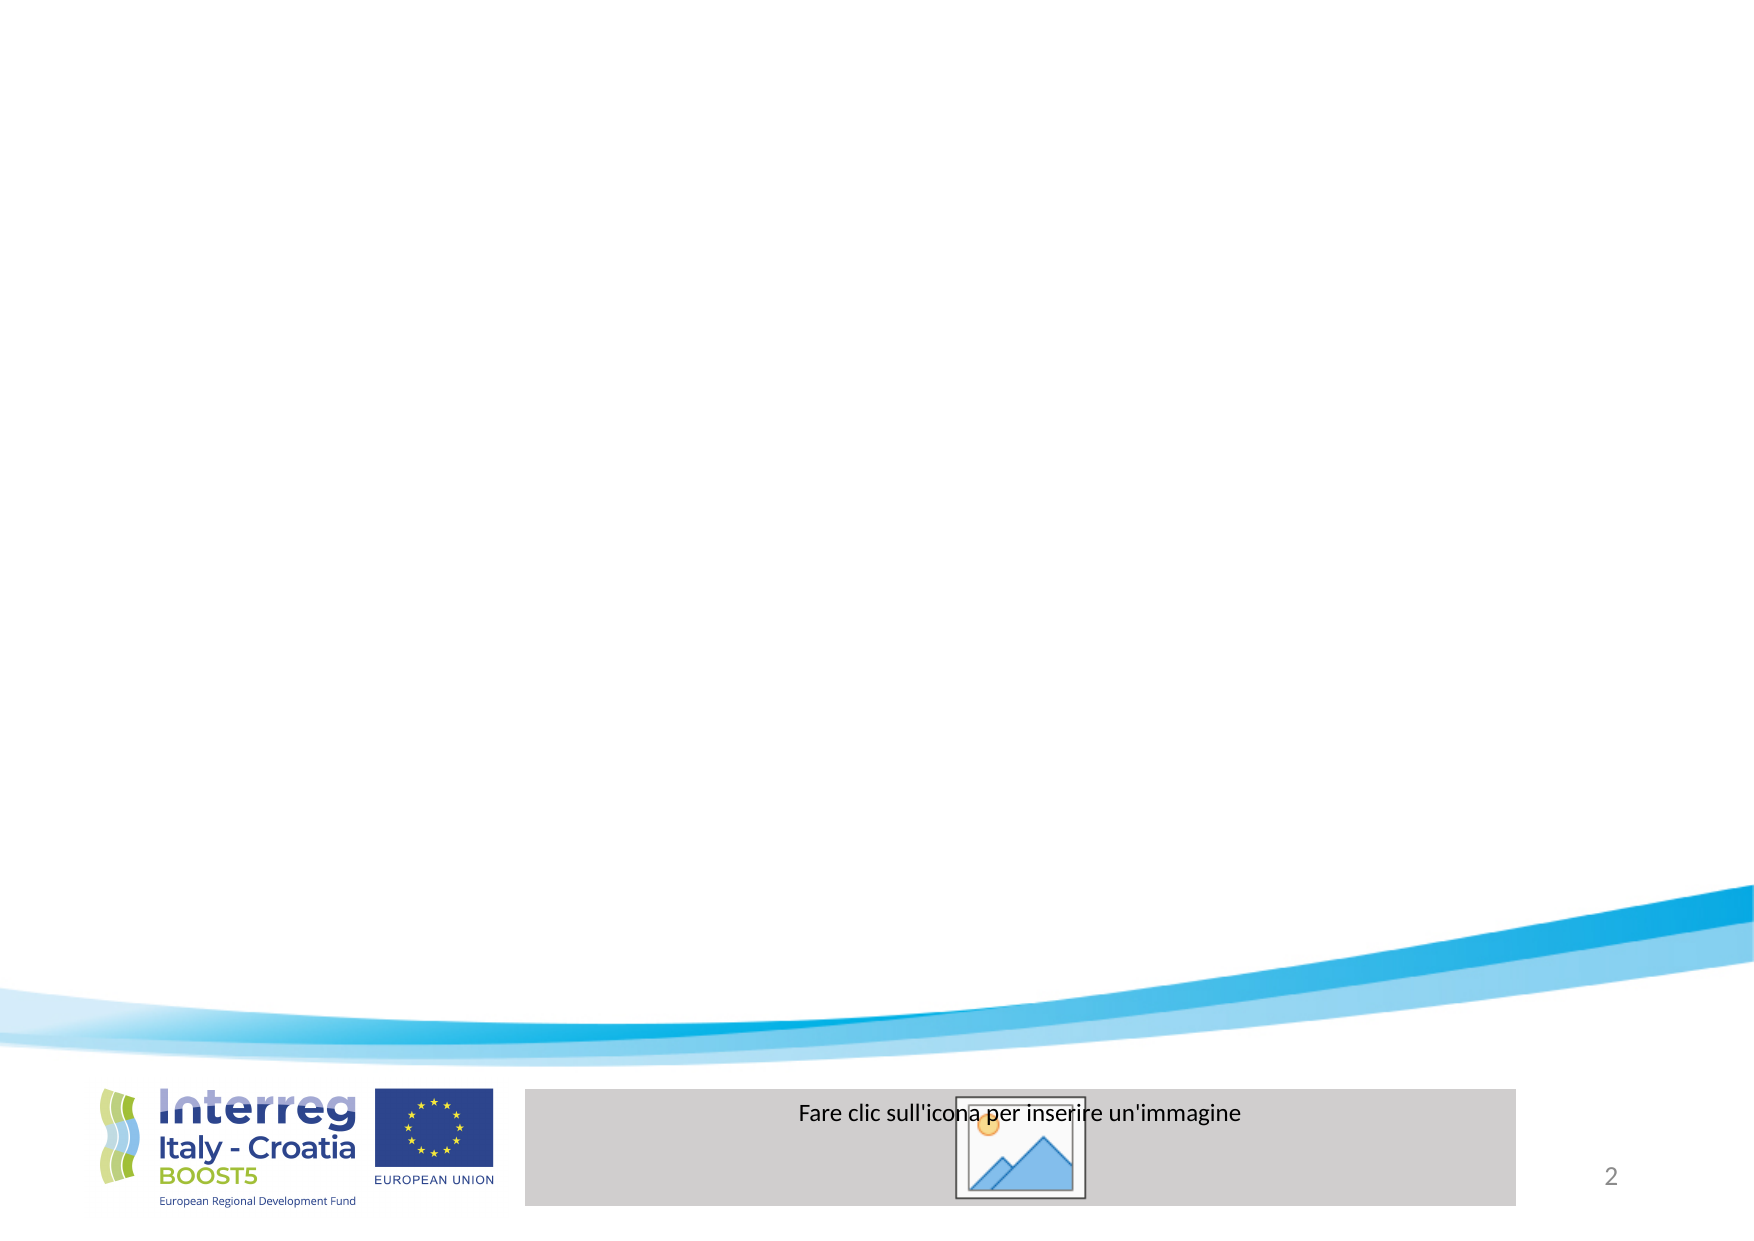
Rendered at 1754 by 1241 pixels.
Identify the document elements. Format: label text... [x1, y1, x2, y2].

slide_number 2 [1521, 1132, 1634, 1216]
picture [0, 884, 1754, 1218]
